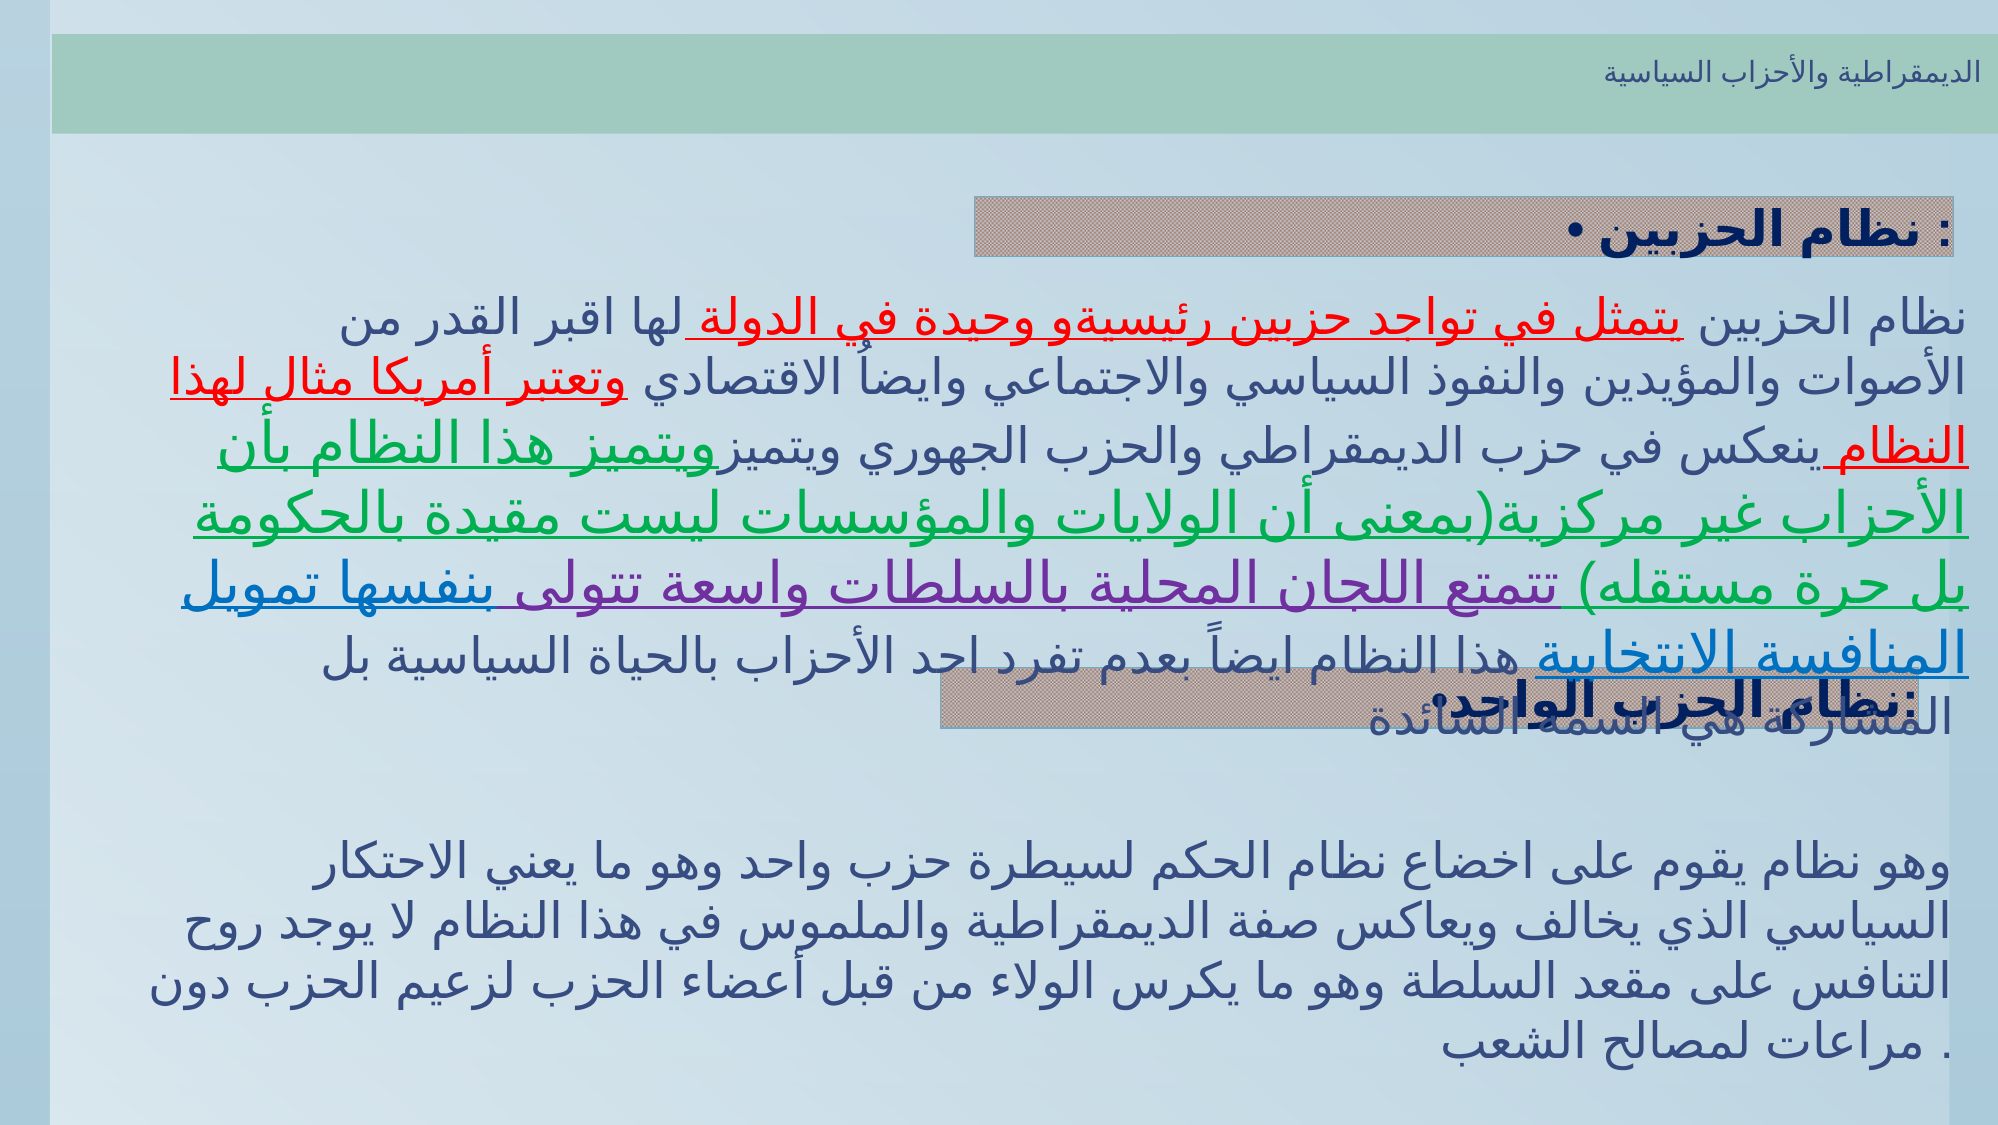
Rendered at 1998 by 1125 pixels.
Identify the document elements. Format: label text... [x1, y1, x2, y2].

text_box نظام الحزبين يتمثل في تواجد حزبين رئيسيةو وحيدة في الدولة لها اقبر القدر من الأصوات والمؤيدين والنفوذ السياسي والاجتماعي وايضاُ الاقتصادي وتعتبر أمريكا مثال لهذا النظام ينعكس في حزب الديمقراطي والحزب الجهوري ويتميزويتميز هذا النظام بأن الأحزاب غير مركزية(بمعنى أن الولايات والمؤسسات ليست مقيدة بالحكومة بل حرة مستقله) تتمتع اللجان المحلية بالسلطات واسعة تتولى بنفسها تمويل المنافسة الانتخابية هذا النظام ايضاً بعدم تفرد احد الأحزاب بالحياة السياسية بل المشاركة هي السمه السائدة [124, 277, 1977, 753]
text_box وهو نظام يقوم على اخضاع نظام الحكم لسيطرة حزب واحد وهو ما يعني الاحتكار السياسي الذي يخالف ويعاكس صفة الديمقراطية والملموس في هذا النظام لا يوجد روح التنافس على مقعد السلطة وهو ما يكرس الولاء من قبل أعضاء الحزب لزعيم الحزب دون مراعات لمصالح الشعب . [73, 761, 1962, 1125]
text_box الديمقراطية والأحزاب السياسية [52, 34, 1998, 134]
text_box • نظام الحزبين : [974, 196, 1954, 257]
